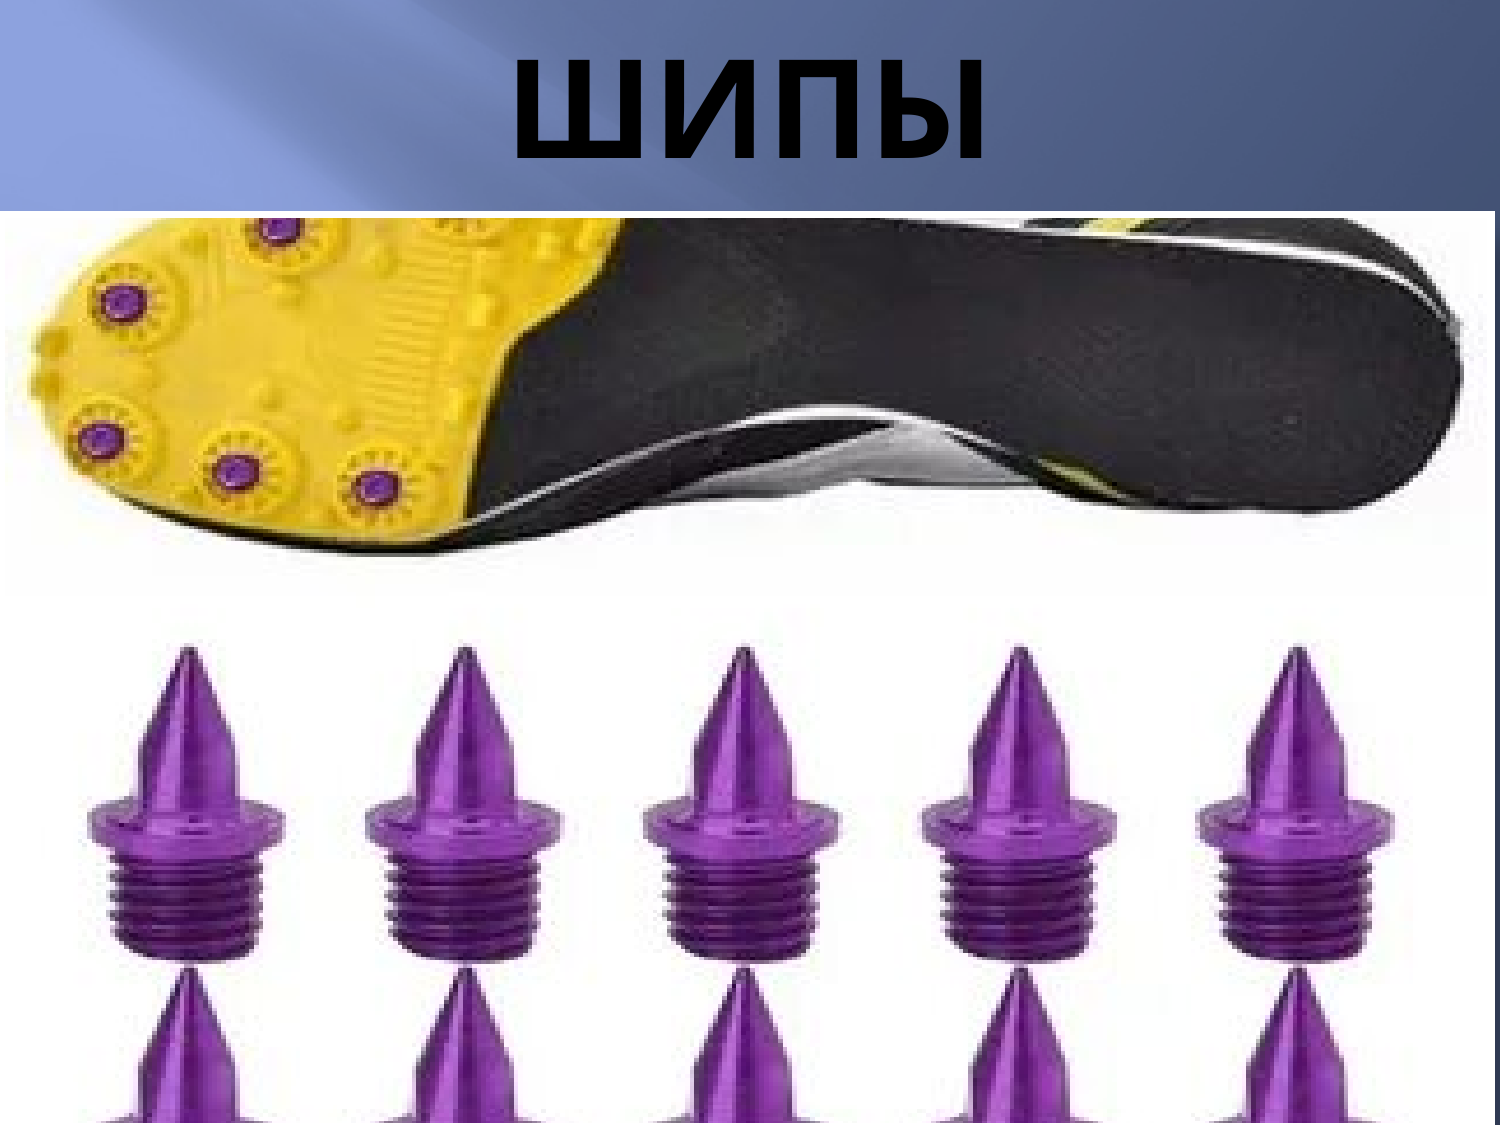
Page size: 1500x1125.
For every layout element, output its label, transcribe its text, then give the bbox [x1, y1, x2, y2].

picture [4, 217, 1488, 1124]
title ШИПЫ [300, 99, 1200, 186]
